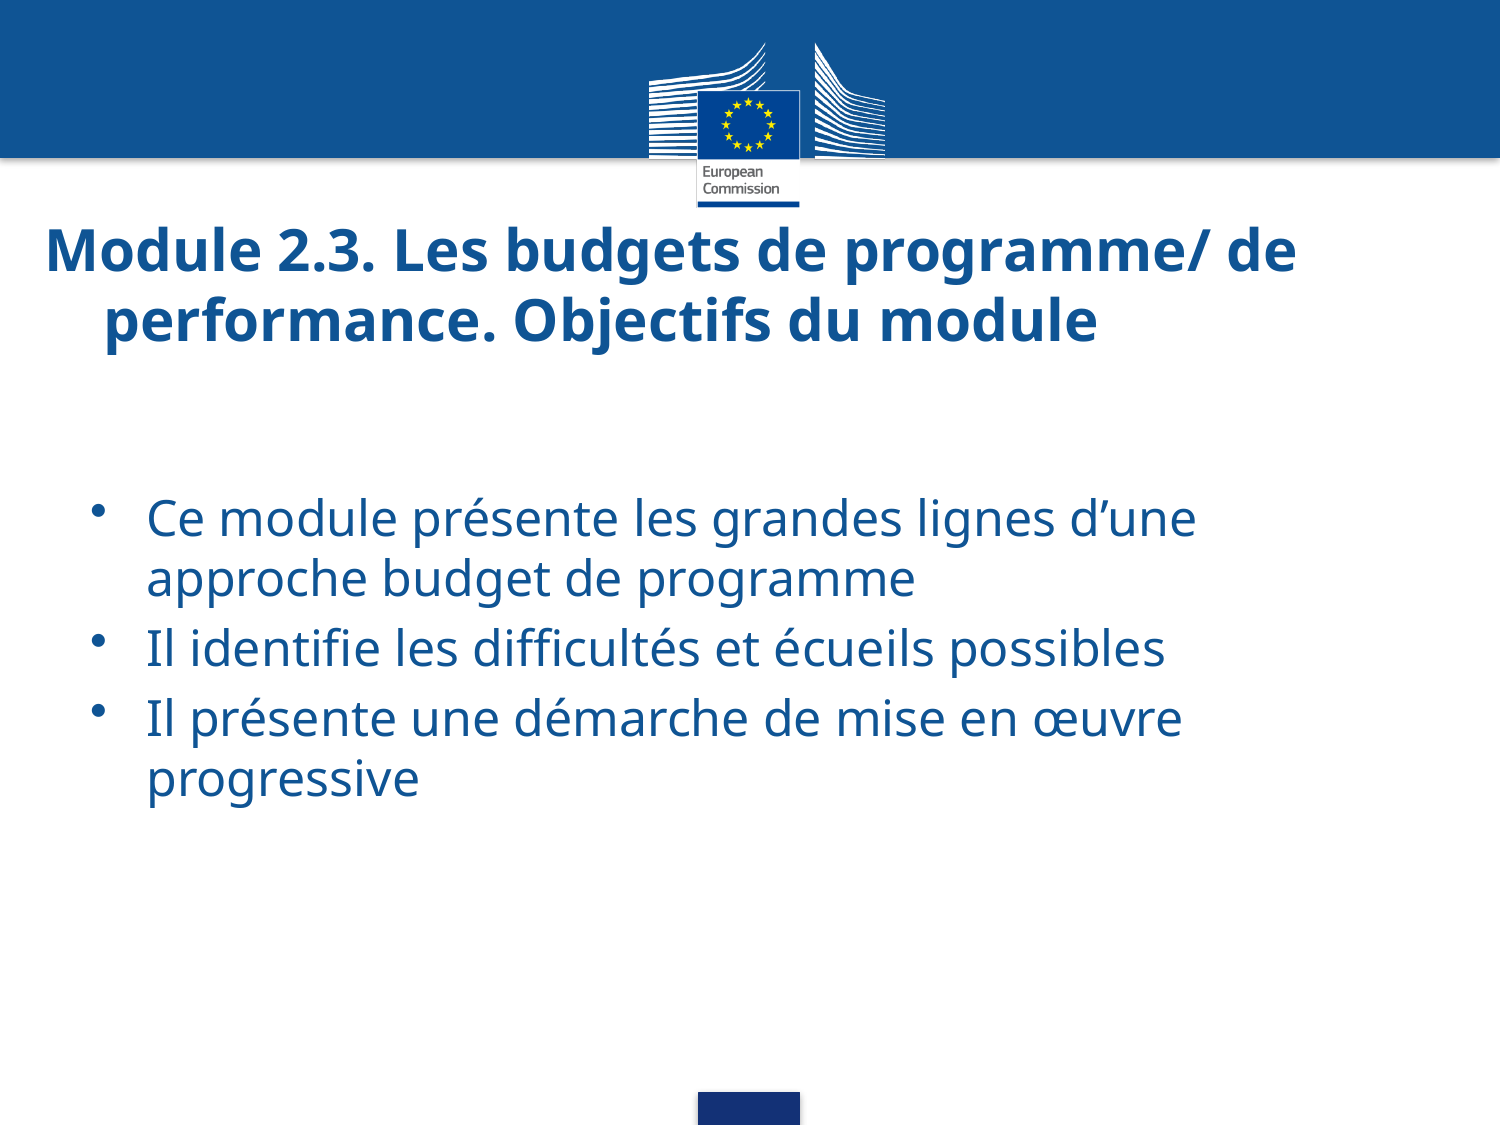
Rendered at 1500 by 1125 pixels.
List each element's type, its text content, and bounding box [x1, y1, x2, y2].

picture [649, 42, 885, 208]
title Module 2.3. Les budgets de programme/ de performance. Objectifs du module [29, 243, 1471, 398]
list Ce module présente les grandes lignes d’une approche budget de programme Il identifie les difficultés et écueils possibles Il présente une démarche de mise en œuvre progressive [74, 408, 1426, 988]
